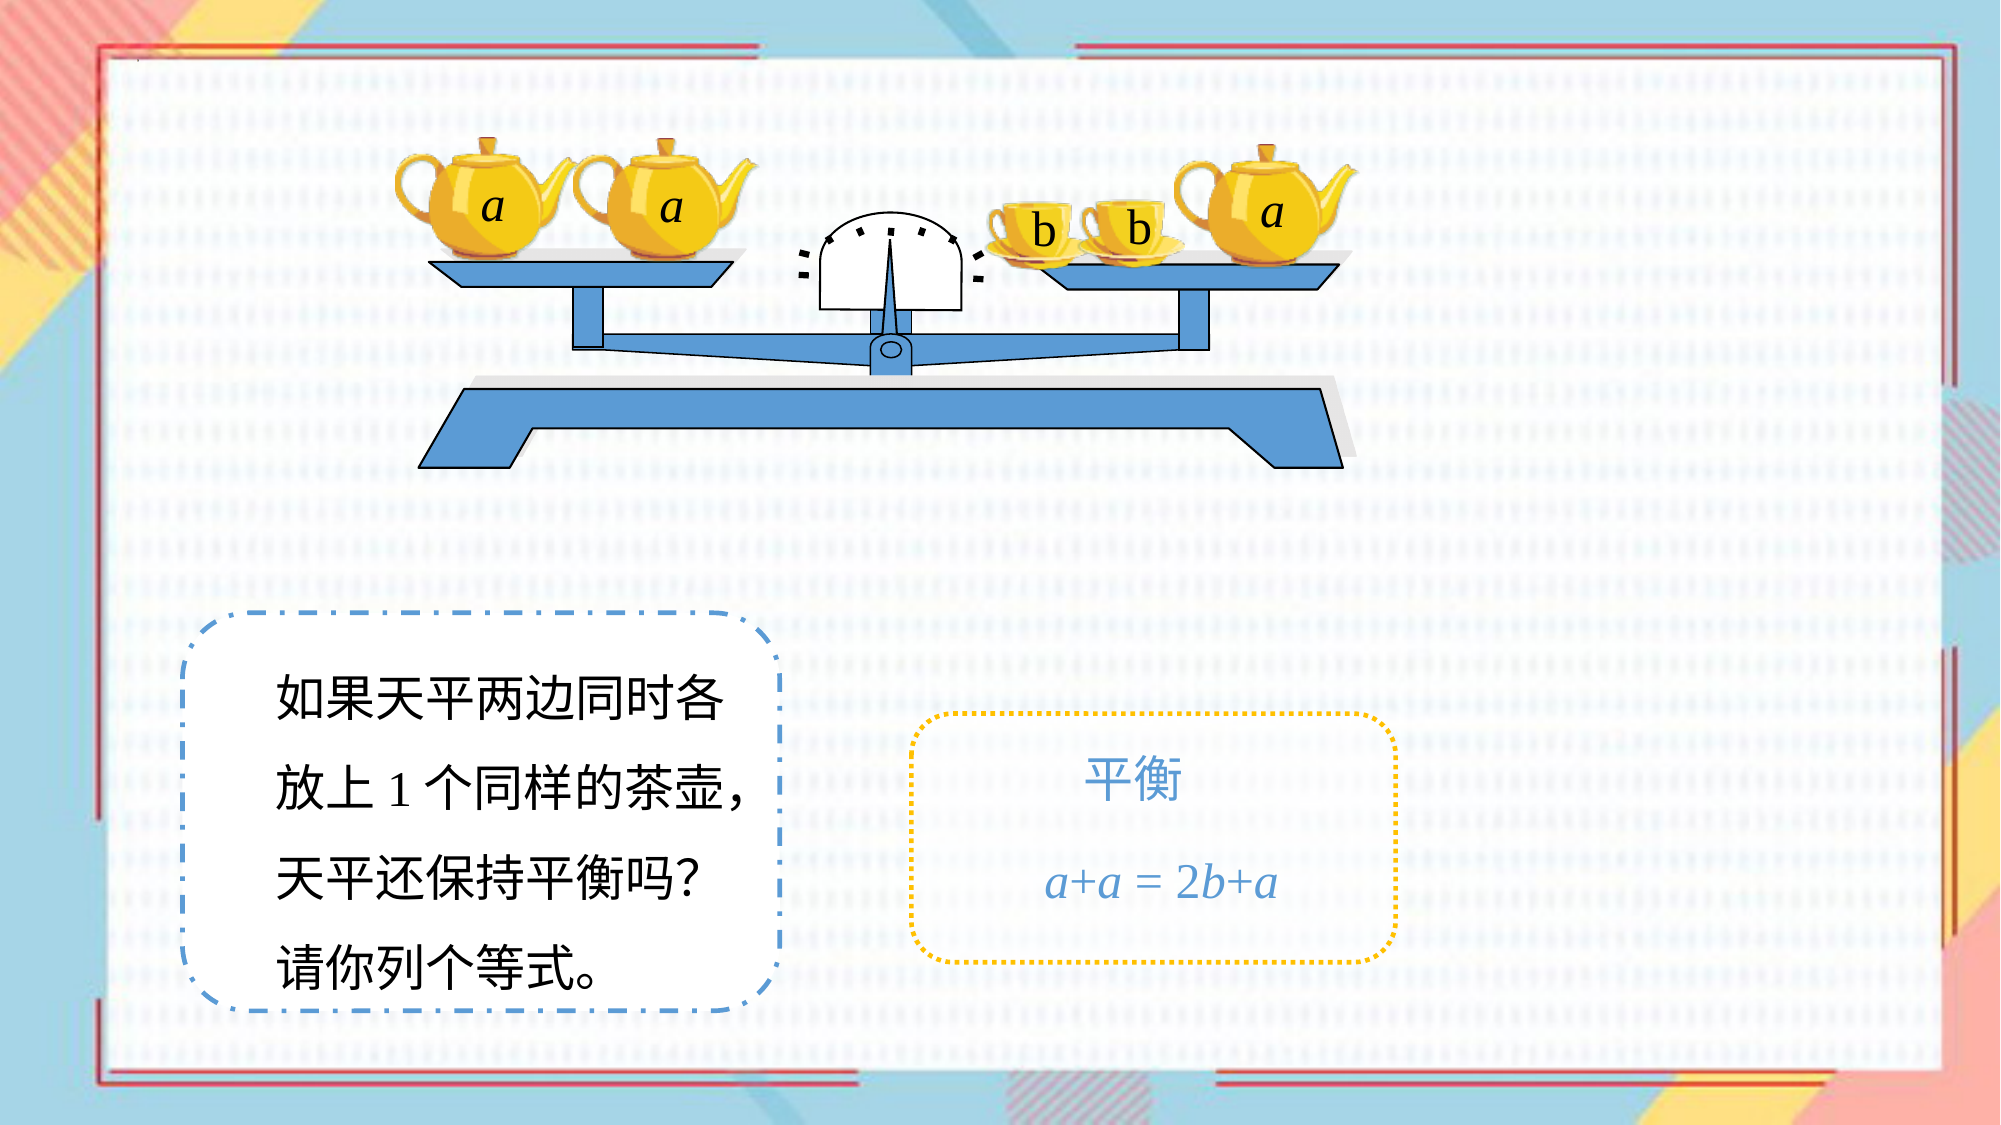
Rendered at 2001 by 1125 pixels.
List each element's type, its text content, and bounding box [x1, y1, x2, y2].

text_box a+a = 2b+a [1017, 841, 1447, 917]
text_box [394, 137, 592, 262]
text_box [910, 712, 1397, 964]
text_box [573, 138, 771, 263]
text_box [418, 223, 1343, 468]
text_box 平衡 [1068, 739, 1210, 815]
picture [0, 0, 2001, 1125]
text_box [182, 612, 780, 1011]
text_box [1174, 144, 1371, 269]
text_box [974, 151, 1185, 316]
